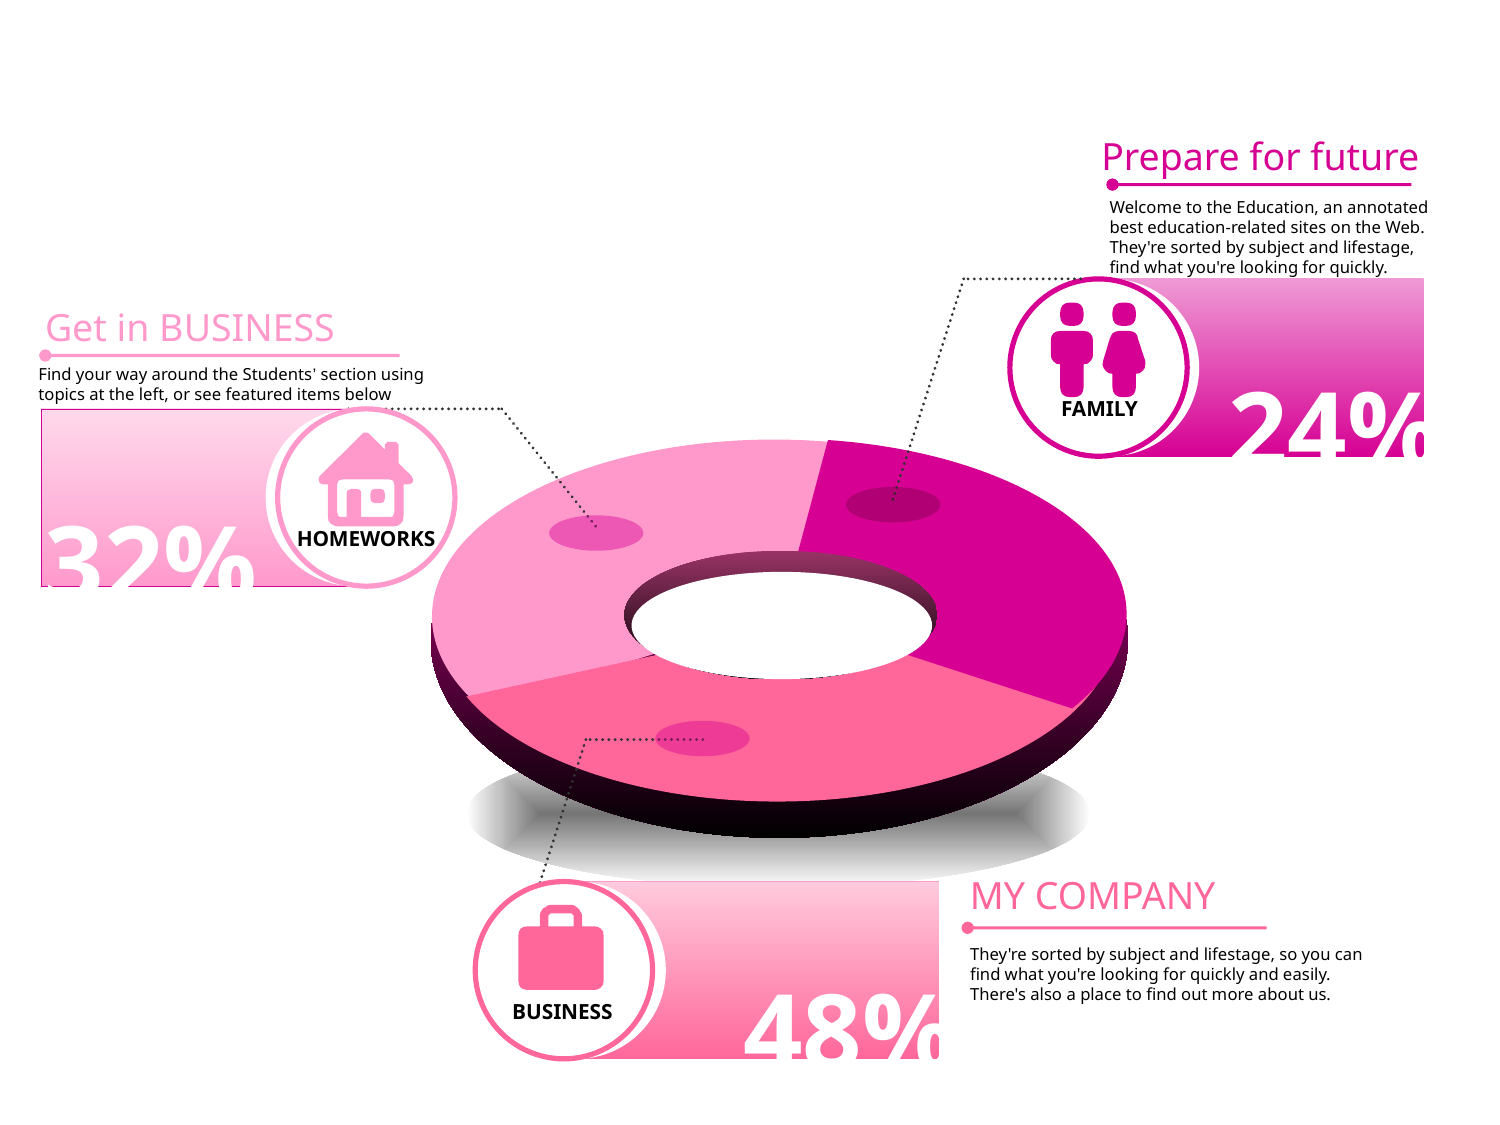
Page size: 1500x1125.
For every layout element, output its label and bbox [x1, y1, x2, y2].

text_box [513, 739, 704, 862]
text_box [1009, 125, 1473, 497]
text_box [434, 439, 827, 696]
text_box [624, 550, 938, 642]
text_box [460, 408, 597, 528]
text_box [475, 864, 1388, 1098]
text_box [846, 487, 936, 523]
text_box [891, 278, 1081, 504]
text_box [798, 440, 1127, 709]
text_box [430, 638, 514, 765]
text_box [14, 296, 456, 630]
text_box [466, 655, 1094, 802]
text_box [549, 515, 644, 551]
text_box [709, 772, 1091, 862]
text_box [631, 571, 933, 680]
text_box [466, 776, 508, 851]
text_box [709, 625, 1128, 838]
text_box [655, 720, 750, 757]
